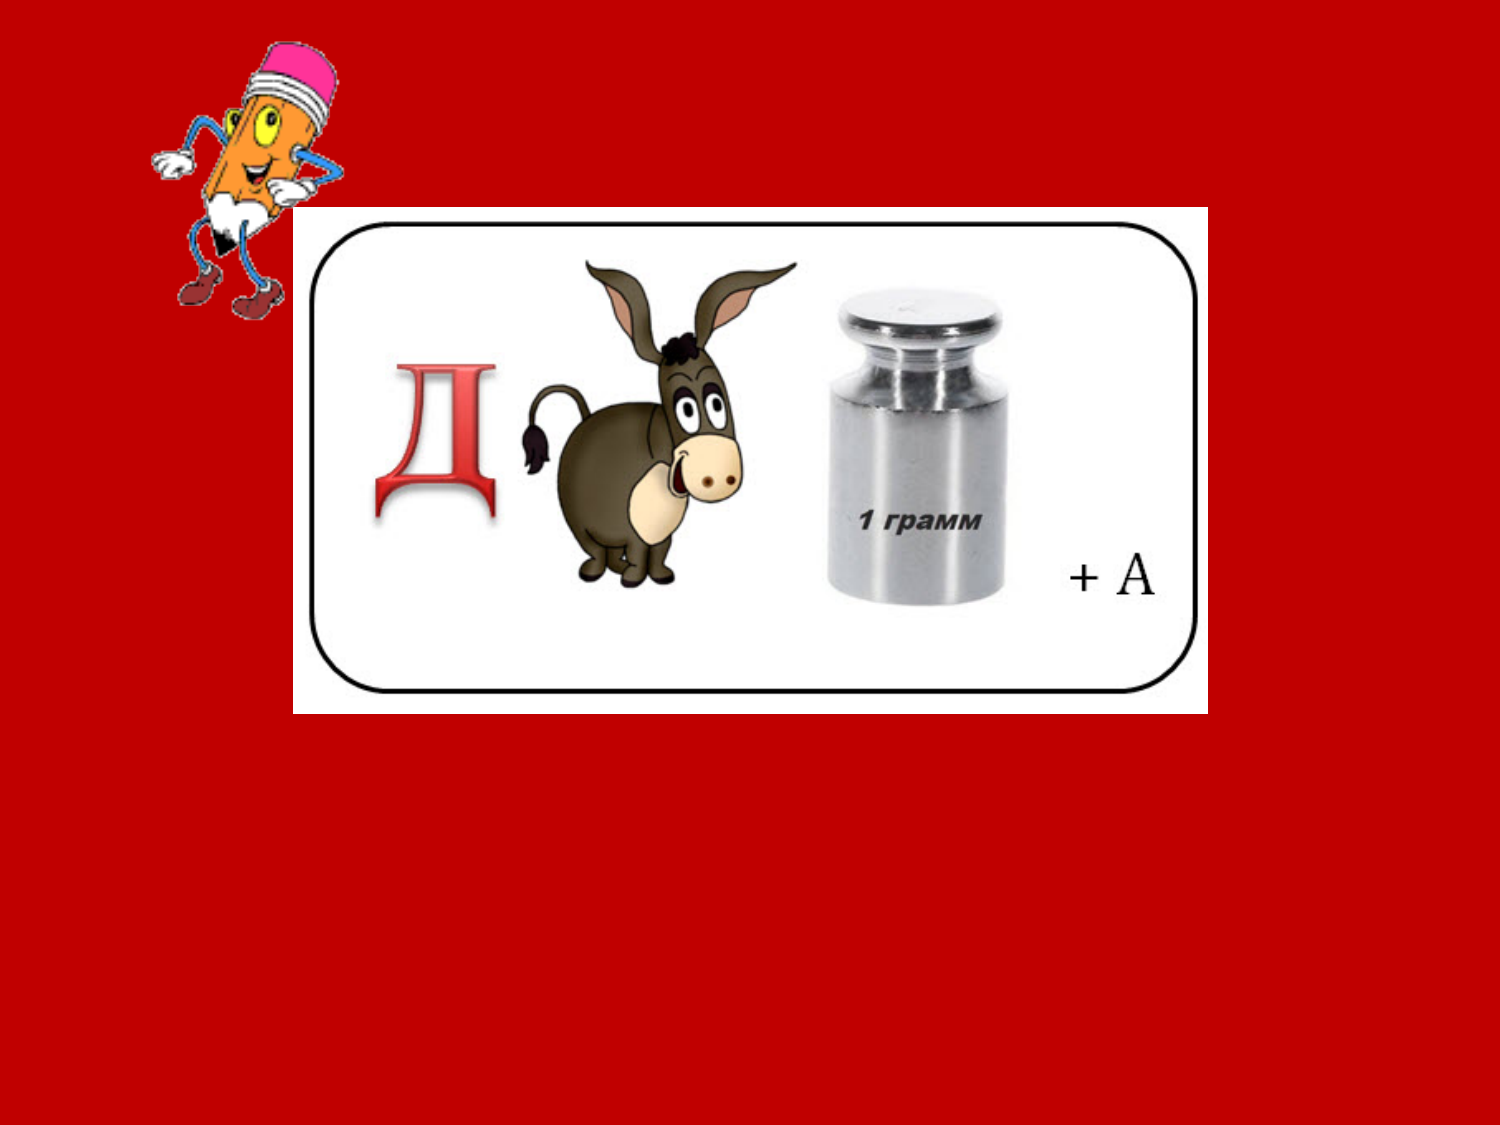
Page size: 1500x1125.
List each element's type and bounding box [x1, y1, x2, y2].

picture [111, 6, 1208, 714]
